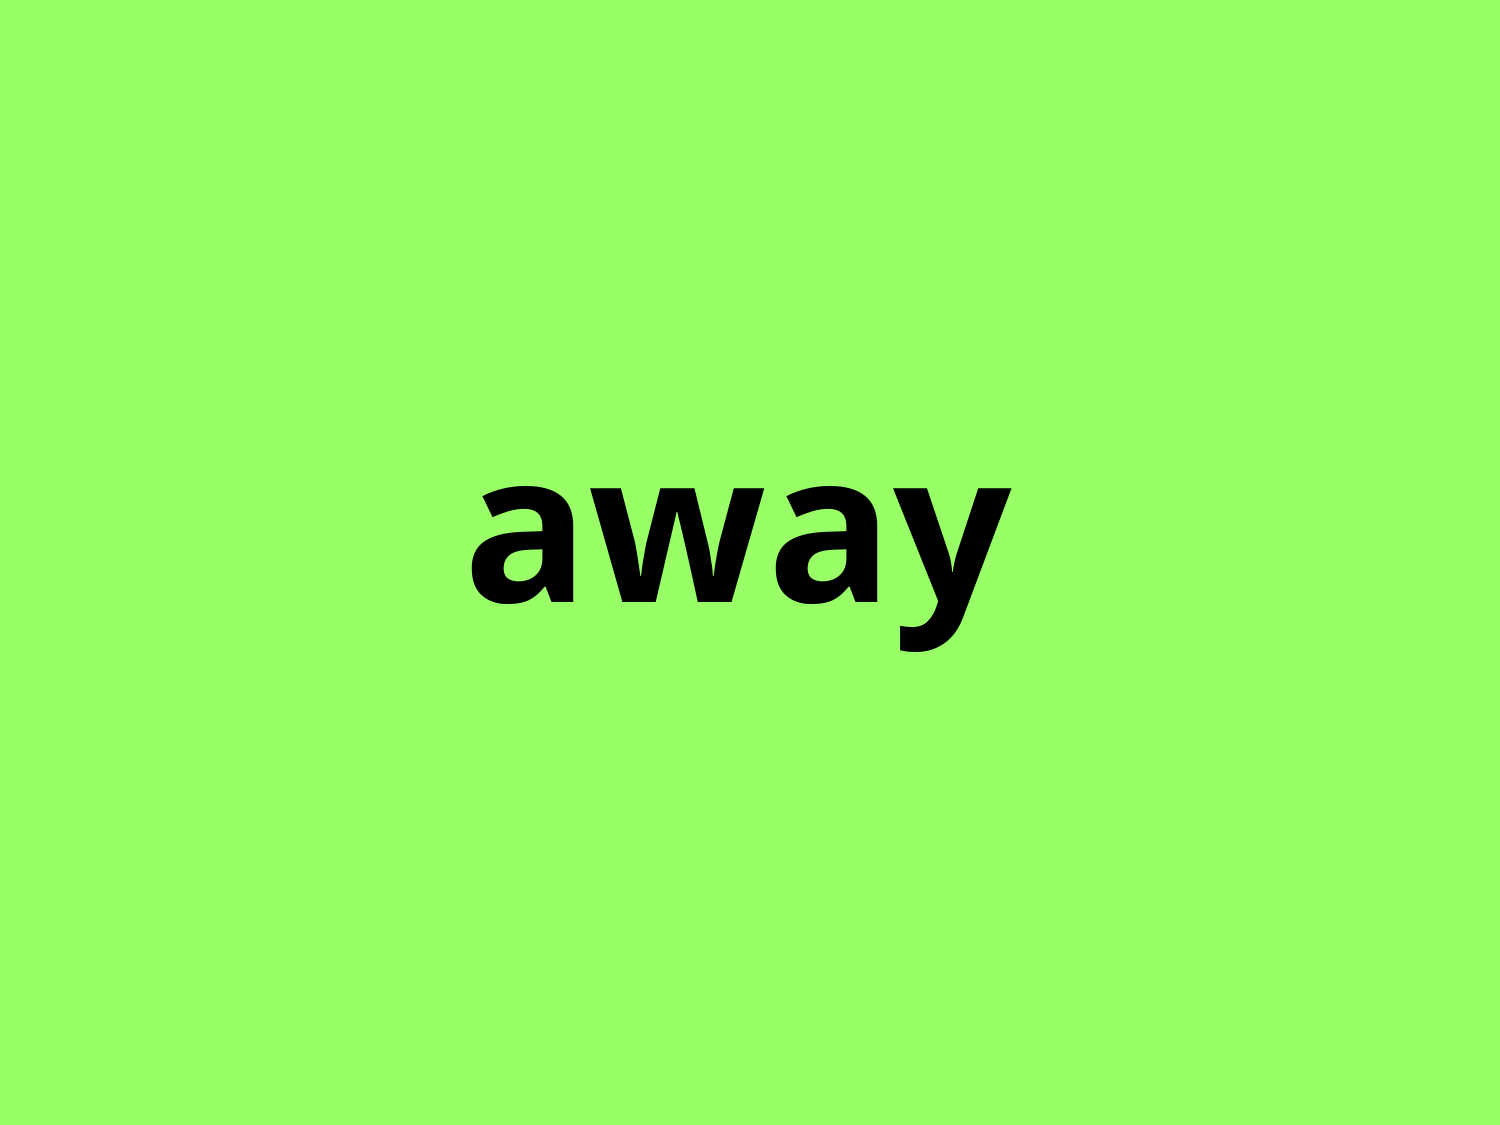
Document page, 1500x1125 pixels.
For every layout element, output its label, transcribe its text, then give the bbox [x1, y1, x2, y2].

title away [99, 424, 1376, 613]
